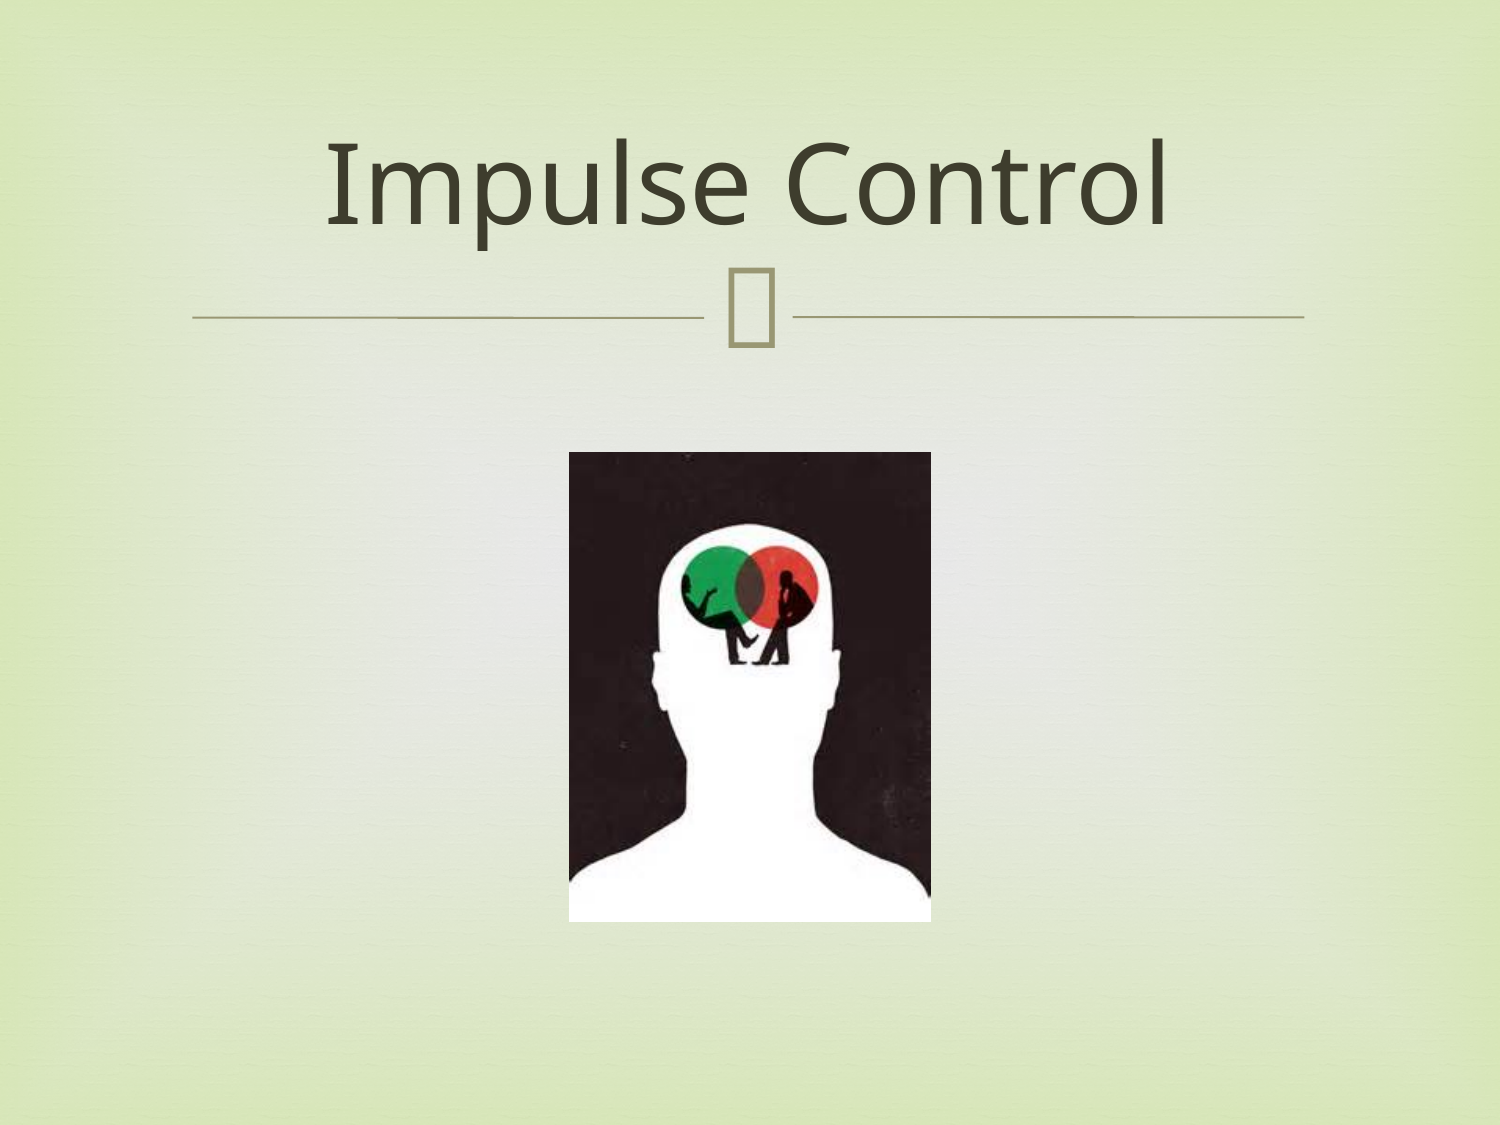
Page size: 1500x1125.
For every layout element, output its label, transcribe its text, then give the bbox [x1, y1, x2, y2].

title Impulse Control [112, 93, 1386, 267]
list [568, 451, 931, 922]
